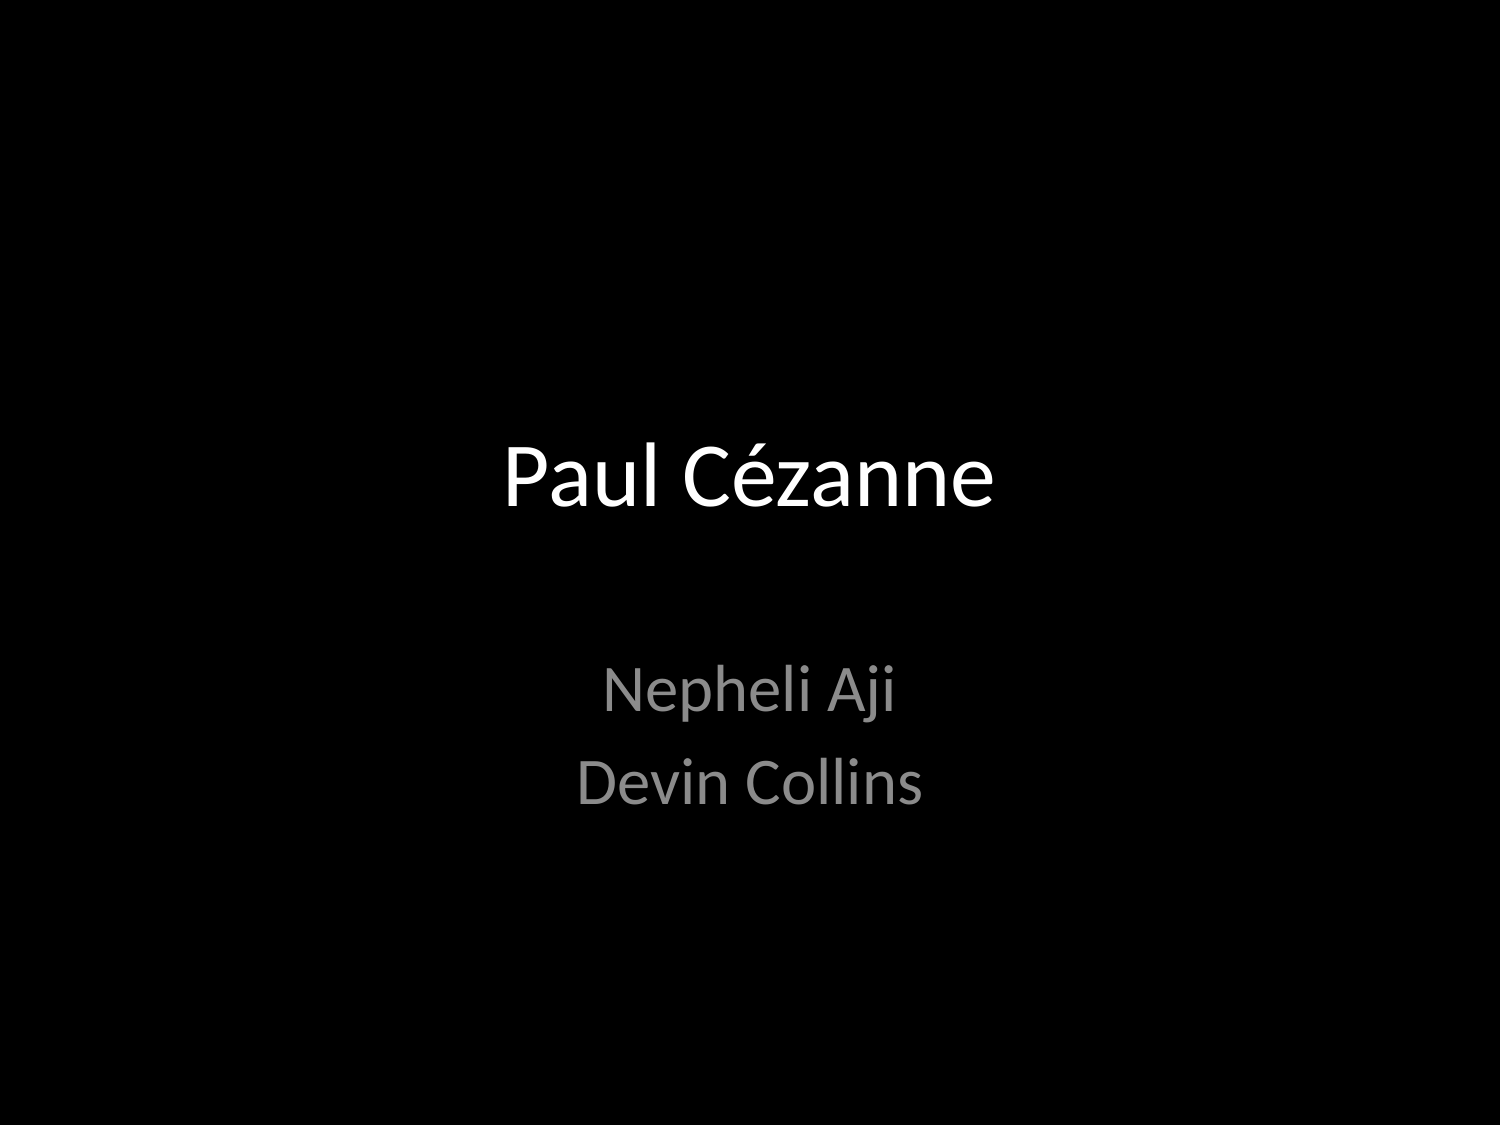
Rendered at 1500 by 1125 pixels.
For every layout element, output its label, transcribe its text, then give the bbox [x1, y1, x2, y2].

title Paul Cézanne [112, 349, 1388, 591]
subtitle Nepheli Aji Devin Collins [225, 637, 1275, 925]
